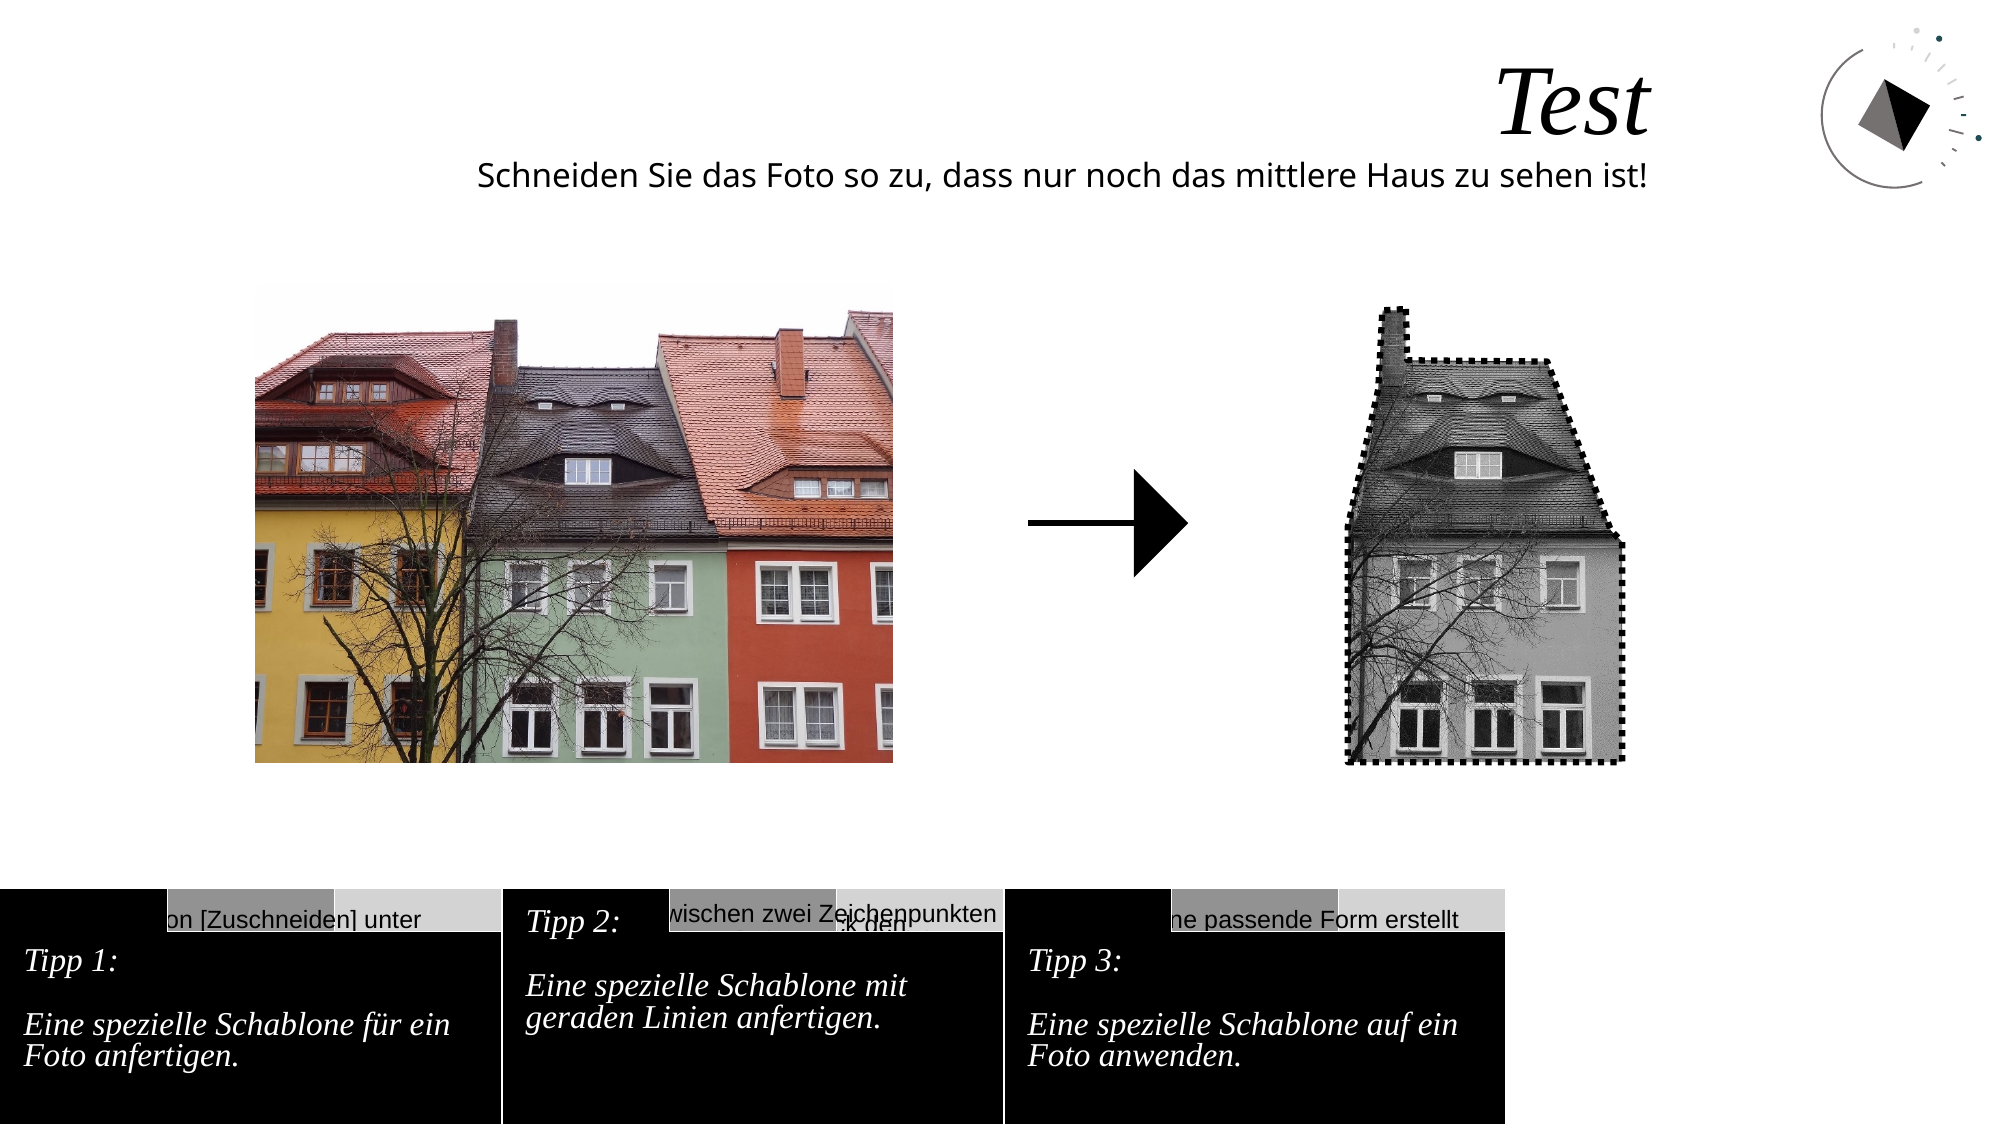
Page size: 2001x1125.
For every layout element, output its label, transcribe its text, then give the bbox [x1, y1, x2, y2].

text_box Sie können zwischen zwei Zeichenpunkten einer [Freihandform] eine gerade Linie ziehen, wenn Sie dabei eine bestimmte Taste gedrückt halten. [670, 888, 837, 931]
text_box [255, 0, 2000, 763]
text_box Tipp 2: Eine spezielle Schablone mit geraden Linien anfertigen. [502, 888, 1004, 1125]
text_box Erstellen Sie durch einen Klick den Anfangspunkt der gewünschten Geraden. Halten Sie, bevor Sie den gegenüber-liegenden Punkt anklicken, die [Umschalt]-Taste gedrückt. So bewegt sich Ihr Mauszeiger nur noch in perfekten Winkeln. [837, 888, 1004, 931]
text_box Sobald Sie eine passende Form erstellt haben, können Sie diese unter [Formformat] mithilfe der Befehlsgruppe [Formen zusammenführen] mit dem Foto kombinieren. [1172, 888, 1339, 931]
text_box Da die Funktion [Zuschneiden] unter [Bildformat] nur auf bestimmte Formen beschränkt ist, benötigen Sie eine eigene Schablone. Hierfür müssen Sie zunächst eine passende [Form] anlegen. [168, 888, 335, 931]
text_box Tipp 3: Eine spezielle Schablone auf ein Foto anwenden. [1004, 888, 1506, 1125]
text_box Tipp 1: Eine spezielle Schablone für ein Foto anfertigen. [0, 888, 502, 1125]
text_box Legen Sie Ihre Form über das Foto. Klicken Sie nun zuerst das Foto an, drücken und halten Sie dann die [Umschalte]-Taste und klicken schließlich auf die Form. Wählen Sie [Schnittmenge bilden]. [1339, 888, 1506, 931]
text_box Am besten macht es sich, wenn Sie mit einer [Freihandform] das mittlere Haus nachzeichnen. So erhalten Sie eine perfekt passende Zuschnittsform. [335, 888, 502, 931]
